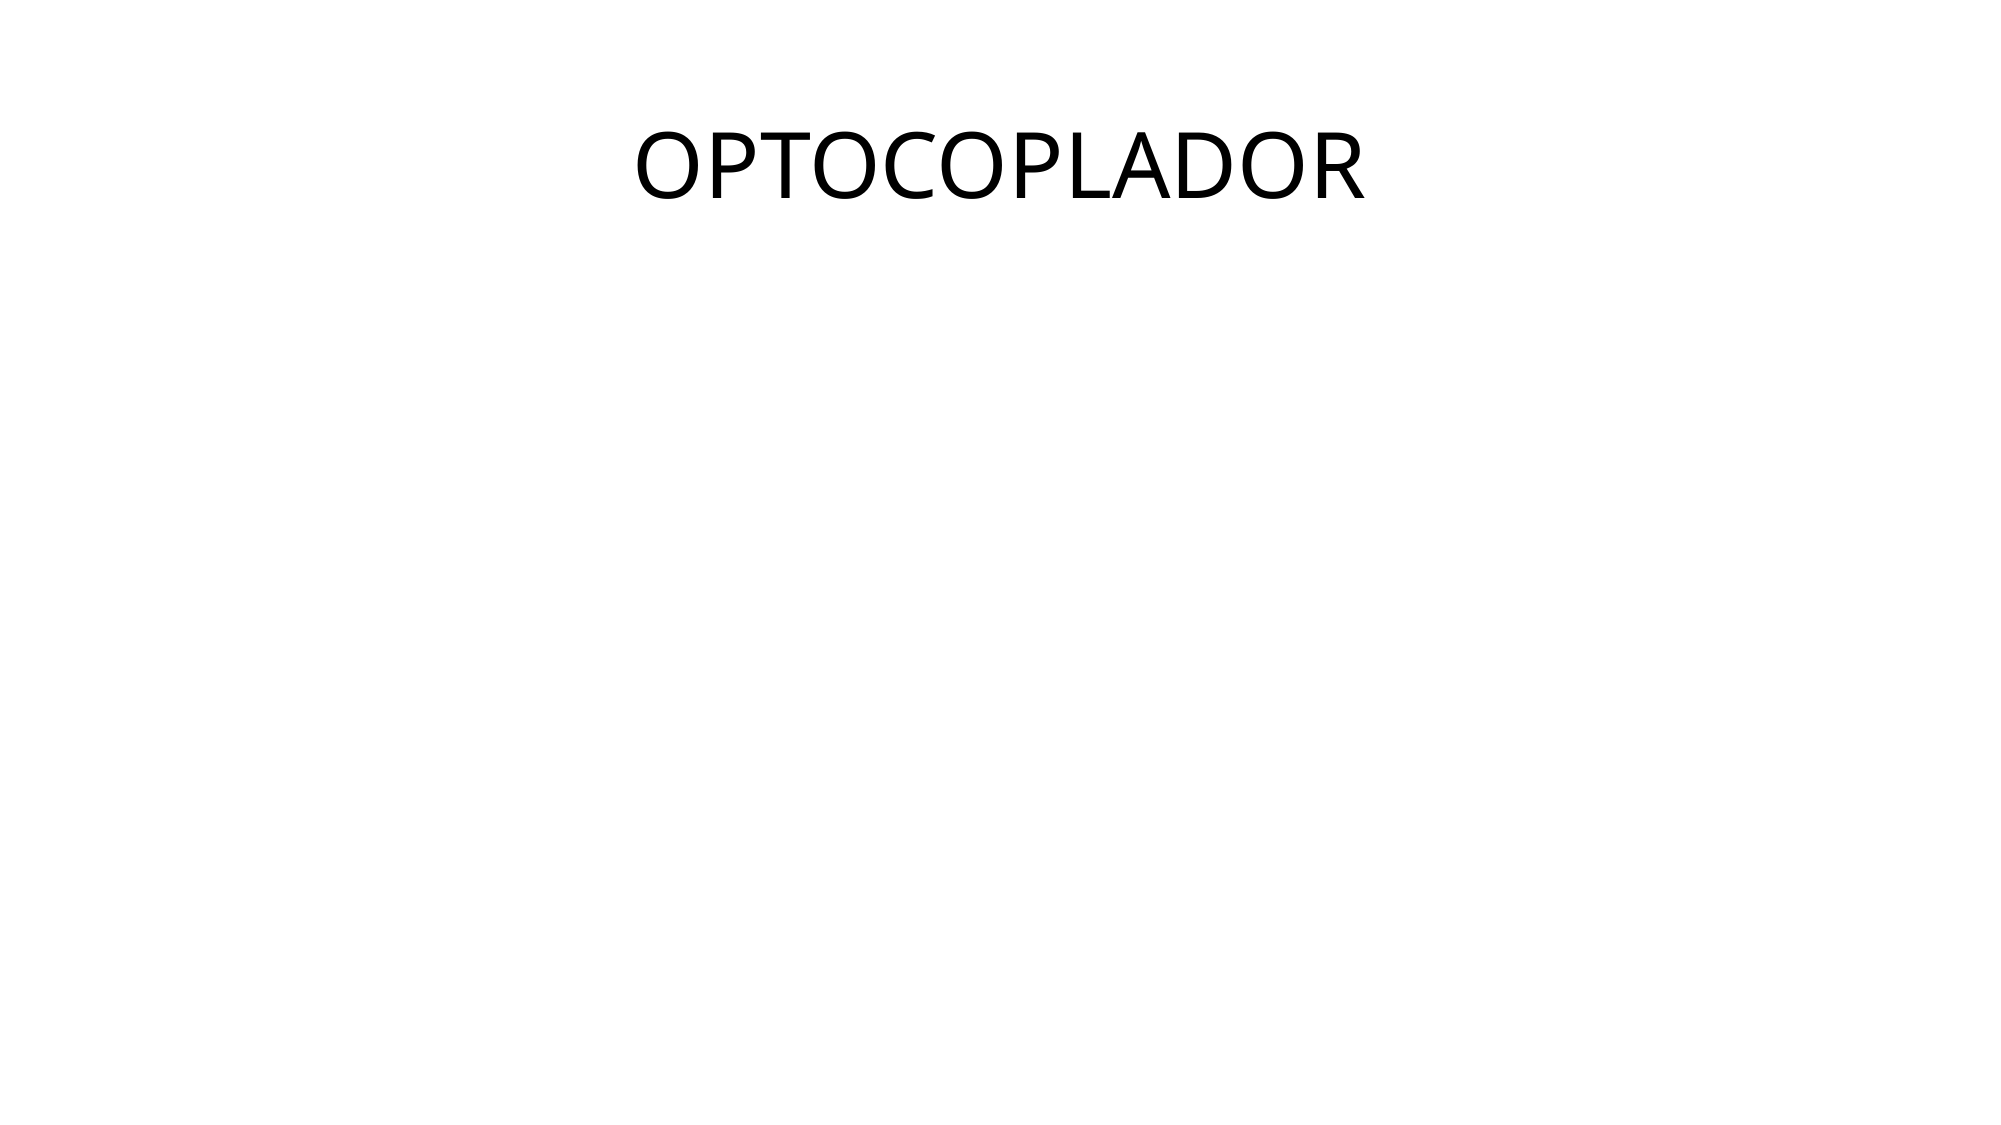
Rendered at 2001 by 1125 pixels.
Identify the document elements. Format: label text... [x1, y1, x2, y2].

title OPTOCOPLADOR [137, 59, 1863, 278]
